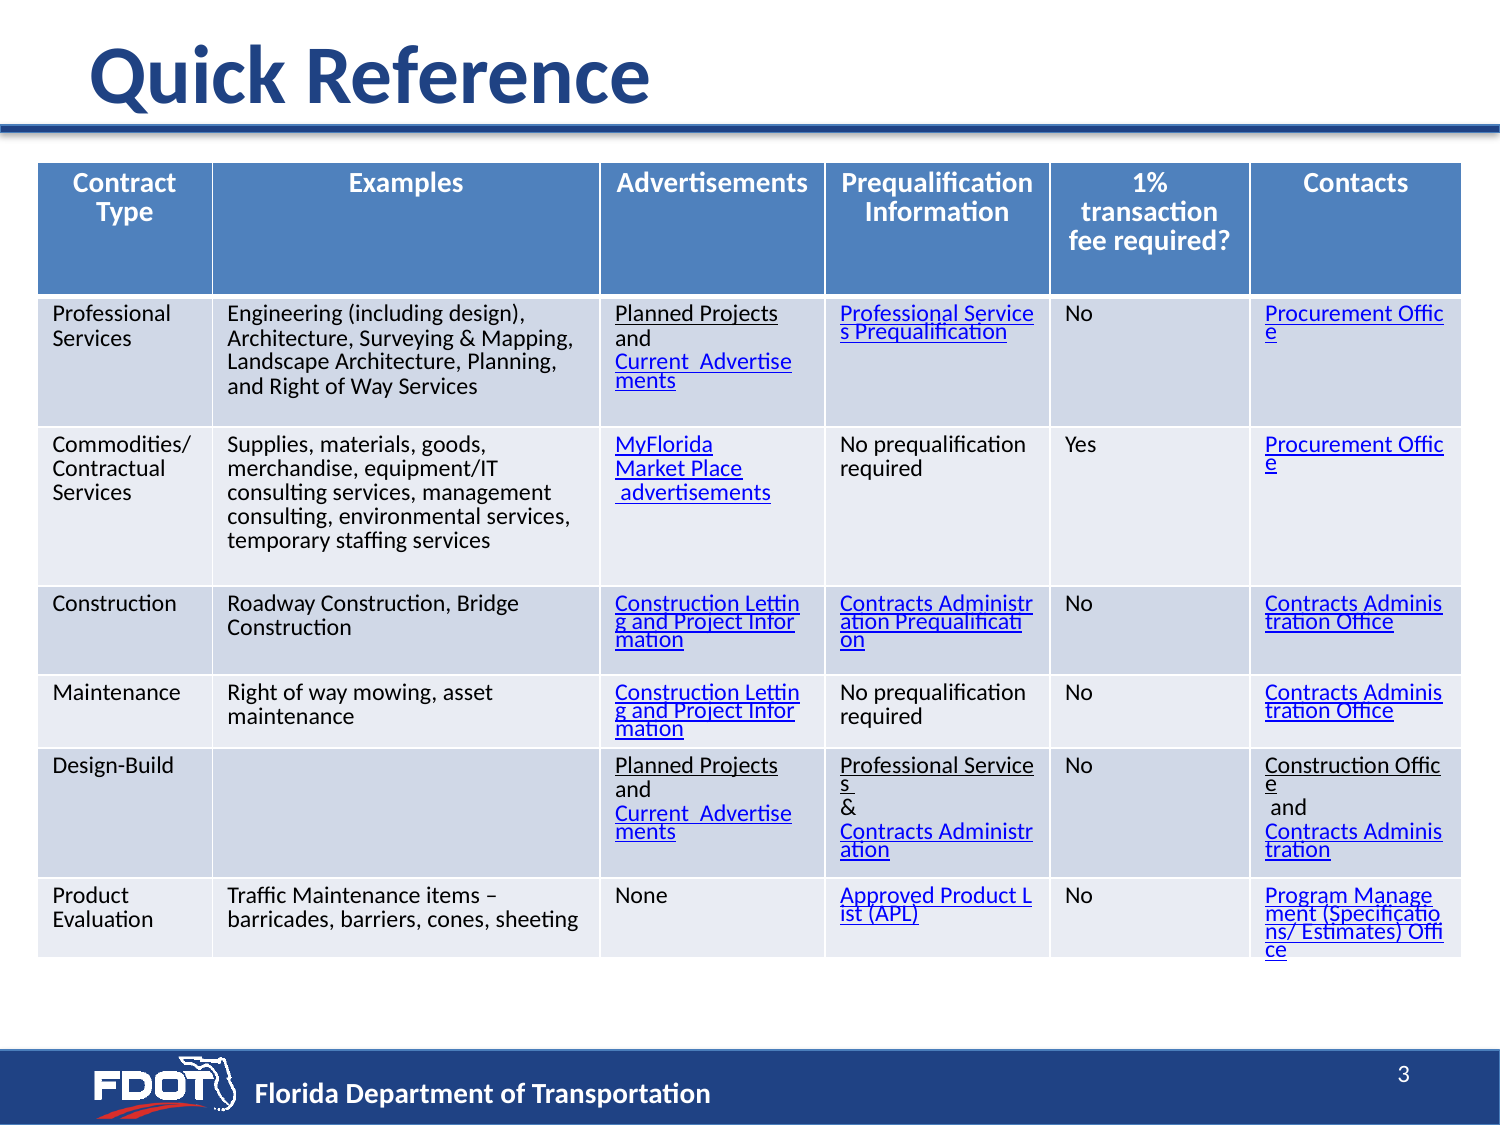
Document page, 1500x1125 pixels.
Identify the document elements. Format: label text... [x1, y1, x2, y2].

table_cell Construction [38, 587, 212, 674]
table_cell Professional Services [38, 299, 212, 426]
text_box [244, 1049, 1500, 1125]
text_box Quick Reference [74, 12, 1438, 123]
table_cell Program Management (Specifications/ Estimates) Office [1251, 879, 1461, 957]
table_cell [213, 749, 599, 877]
table_cell Engineering (including design), Architecture, Surveying & Mapping, Landscape Architecture, Planning, and Right of Way Services [213, 299, 599, 426]
slide_number 3 [1074, 1042, 1425, 1103]
table_header 1% transaction fee required? [1051, 163, 1249, 294]
table_cell Contracts Administration Office [1251, 587, 1461, 674]
table_cell Right of way mowing, asset maintenance [213, 676, 599, 747]
table_cell MyFlorida Market Place advertisements [601, 428, 824, 585]
table_cell Roadway Construction, Bridge Construction [213, 587, 599, 674]
table_cell Traffic Maintenance items – barricades, barriers, cones, sheeting [213, 879, 599, 957]
table_cell Professional Services Prequalification [826, 299, 1049, 426]
table_cell Professional Services & Contracts Administration [826, 749, 1049, 877]
text_box [0, 1049, 1074, 1125]
table_cell No [1051, 879, 1249, 957]
table_cell Procurement Office [1251, 428, 1461, 585]
table_header Prequalification Information [826, 163, 1049, 294]
table_cell Approved Product List (APL) [826, 879, 1049, 957]
table_cell Commodities/ Contractual Services [38, 428, 212, 585]
table_header Advertisements [601, 163, 824, 294]
table_cell No prequalification required [826, 428, 1049, 585]
table_header Contract Type [38, 163, 212, 294]
table_cell Planned Projects and Current Advertisements [601, 299, 824, 426]
table_cell No [1051, 587, 1249, 674]
text_box [0, 124, 1500, 133]
table_cell No [1051, 676, 1249, 747]
text_box Florida Department of Transportation [246, 1067, 1438, 1117]
table_cell None [601, 879, 824, 957]
table_cell No [1051, 299, 1249, 426]
table_cell Construction Office and Contracts Administration [1251, 749, 1461, 877]
table_cell Maintenance [38, 676, 212, 747]
table_cell No [1051, 749, 1249, 877]
table_cell Planned Projects and Current Advertisements [601, 749, 824, 877]
table_header Contacts [1251, 163, 1461, 294]
table_cell Contracts Administration Office [1251, 676, 1461, 747]
table_cell Contracts Administration Prequalification [826, 587, 1049, 674]
table_cell Product Evaluation [38, 879, 212, 957]
table_cell Construction Letting and Project Information [601, 587, 824, 674]
table_cell No prequalification required [826, 676, 1049, 747]
table_cell Construction Letting and Project Information [601, 676, 824, 747]
picture [89, 1053, 241, 1122]
table_cell Supplies, materials, goods, merchandise, equipment/IT consulting services, management consulting, environmental services, temporary staffing services [213, 428, 599, 585]
table_cell Design-Build [38, 749, 212, 877]
table_cell Yes [1051, 428, 1249, 585]
table_cell Procurement Office [1251, 299, 1461, 426]
table_header Examples [213, 163, 599, 294]
